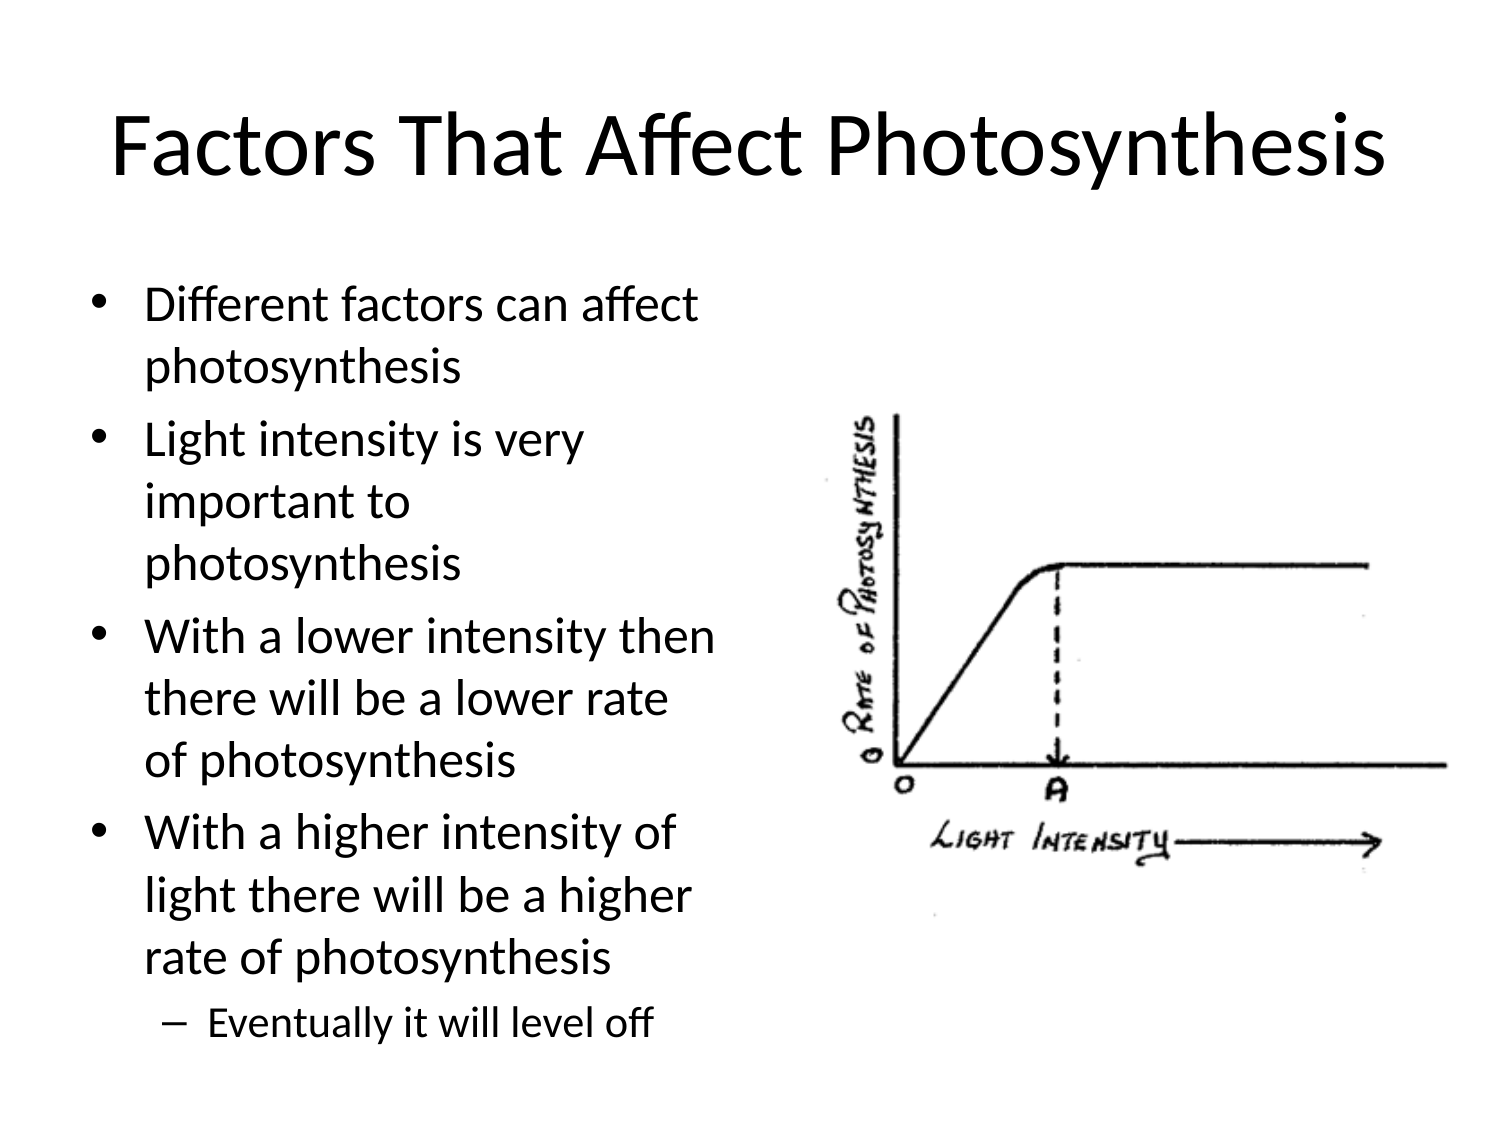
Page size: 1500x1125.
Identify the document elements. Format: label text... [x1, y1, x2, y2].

list Different factors can affect photosynthesis Light intensity is very important to photosynthesis With a lower intensity then there will be a lower rate of photosynthesis With a higher intensity of light there will be a higher rate of photosynthesis Eventually it will level off [75, 262, 738, 1063]
title Factors That Affect Photosynthesis [75, 45, 1425, 233]
picture [787, 337, 1463, 938]
